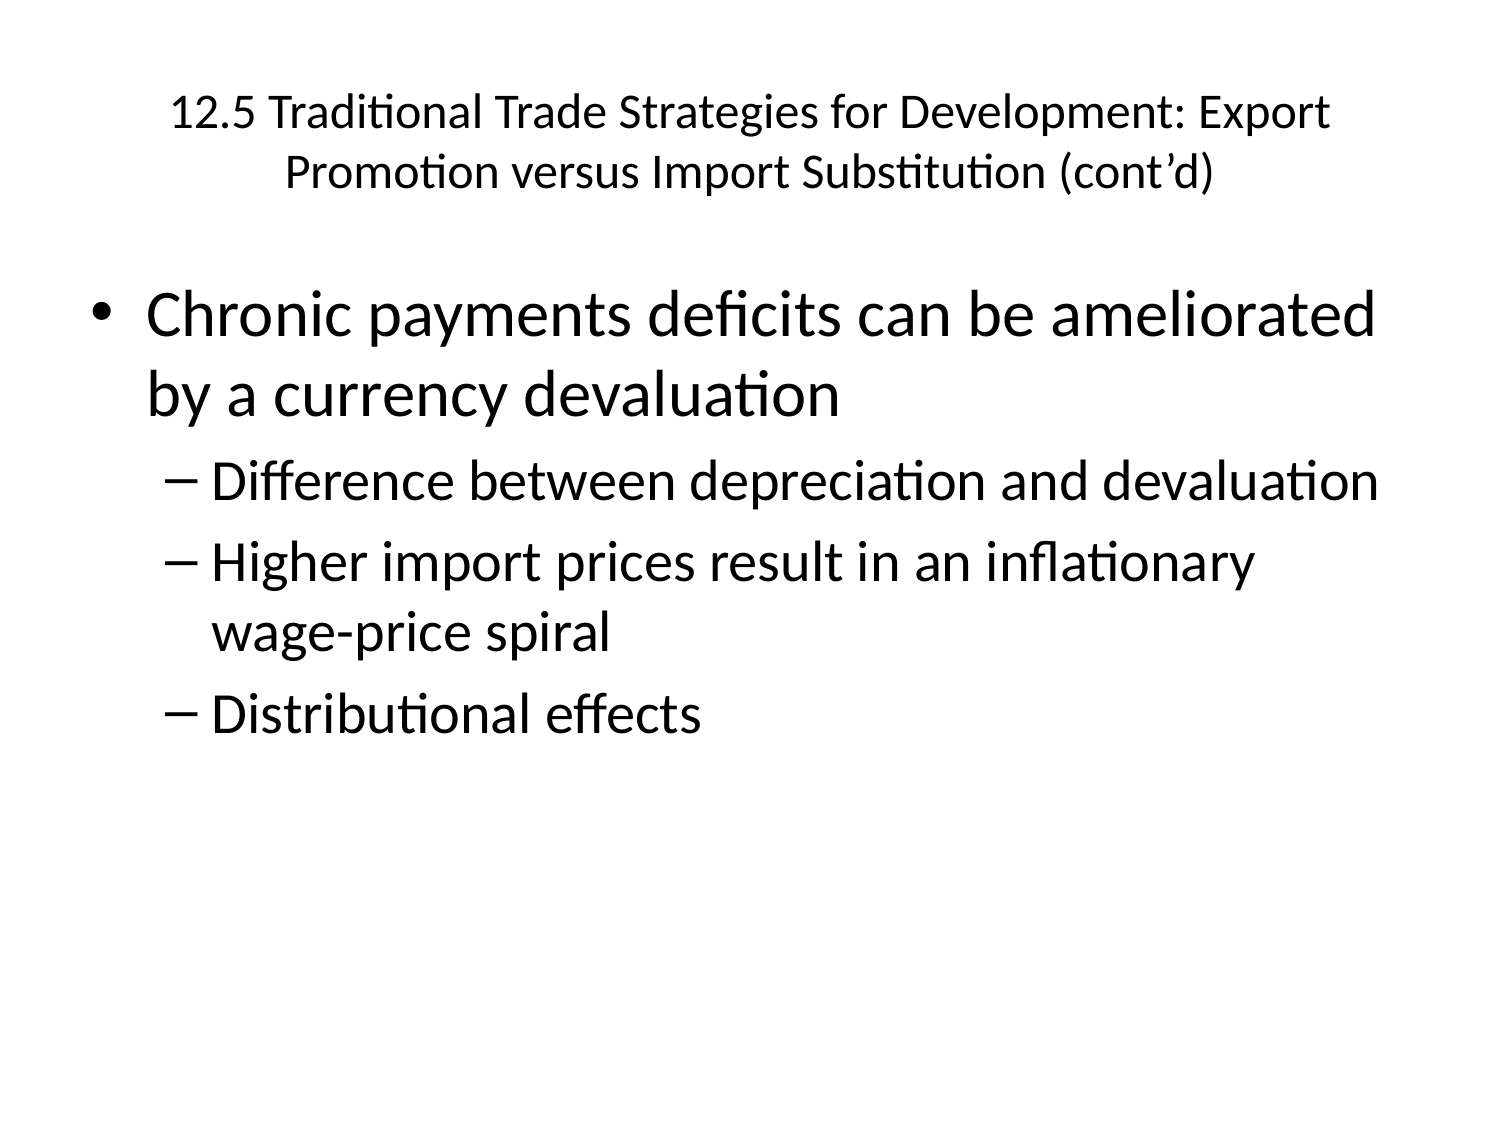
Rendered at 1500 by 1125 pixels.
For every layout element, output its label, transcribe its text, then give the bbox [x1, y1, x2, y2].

list Chronic payments deficits can be ameliorated by a currency devaluation Difference between depreciation and devaluation Higher import prices result in an inflationary wage-price spiral Distributional effects [75, 262, 1425, 1005]
title 12.5 Traditional Trade Strategies for Development: Export Promotion versus Import Substitution (cont’d) [75, 45, 1425, 233]
